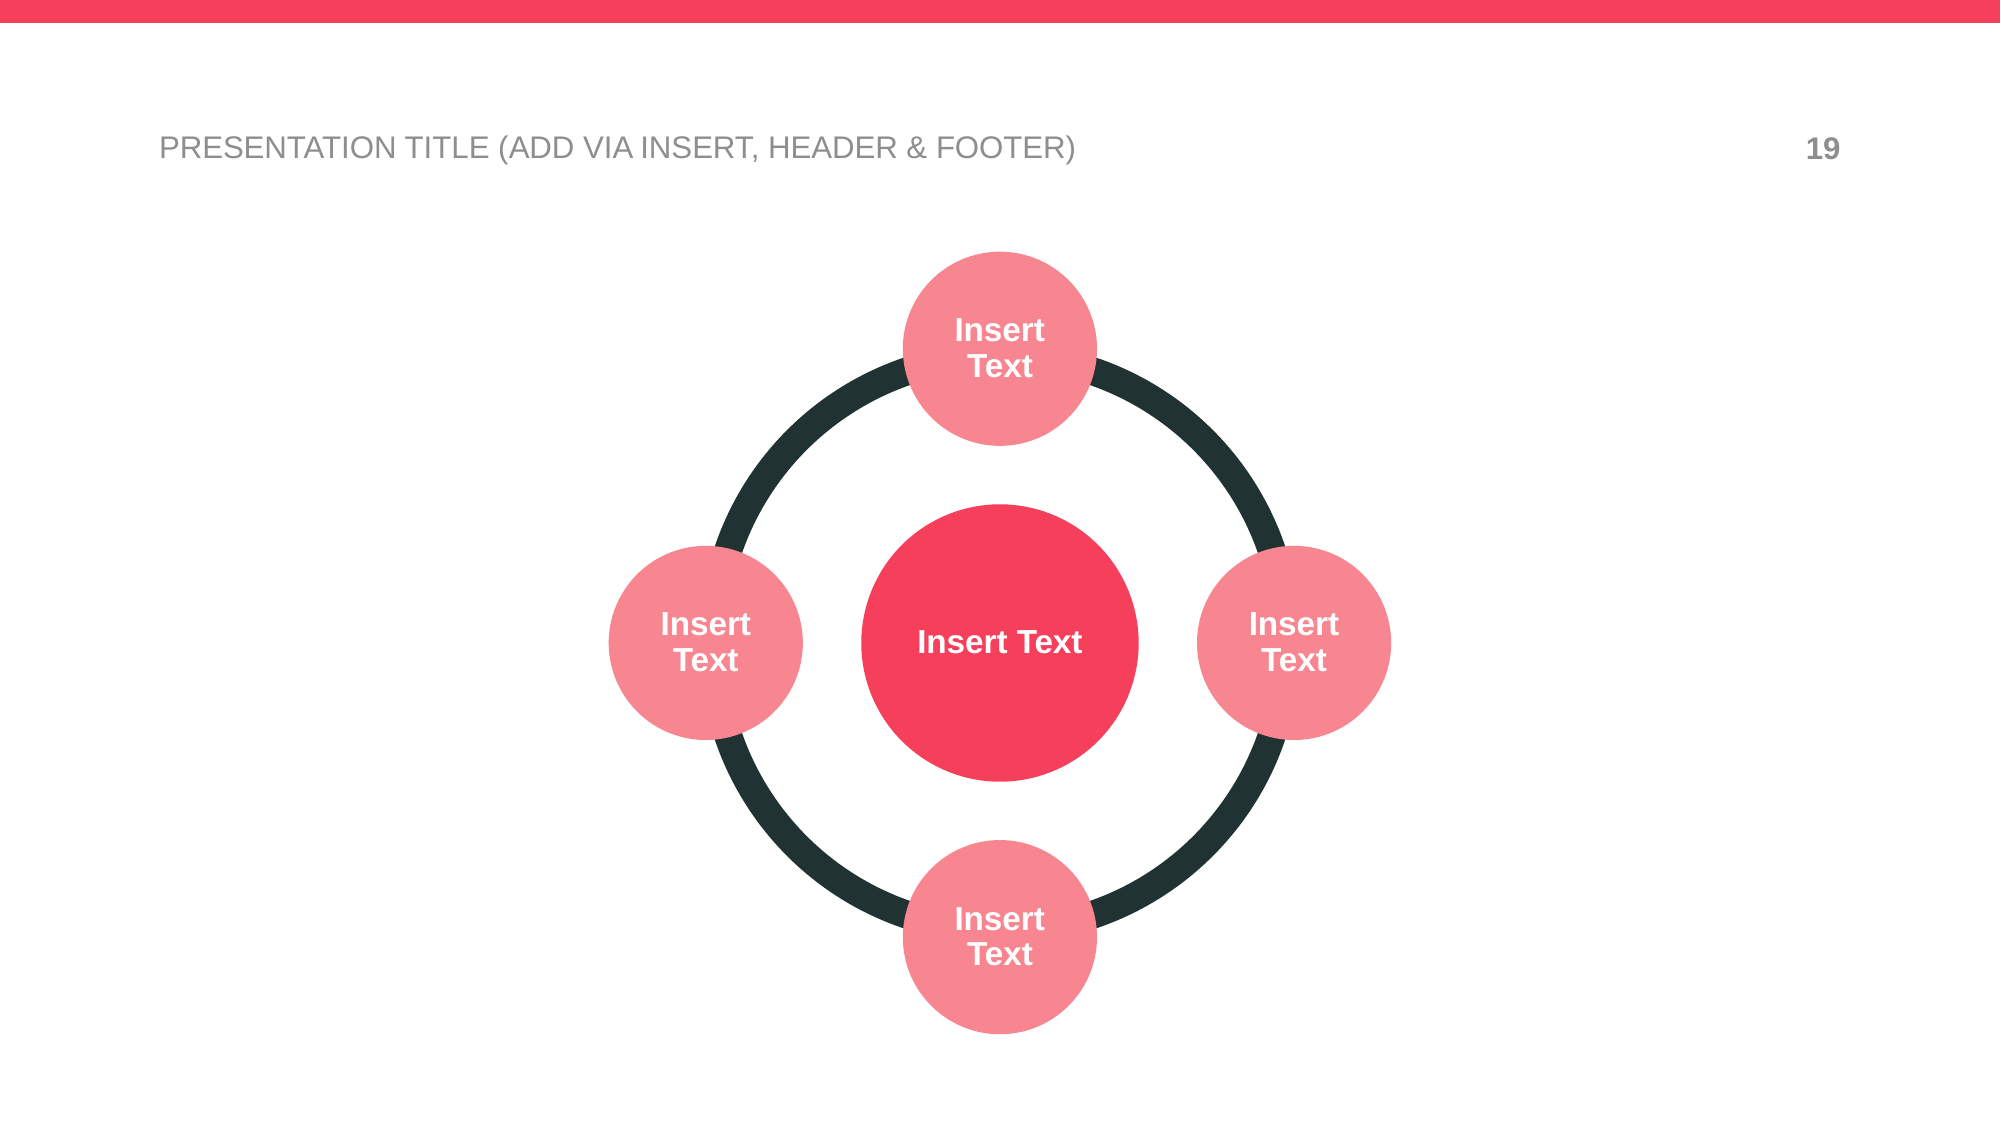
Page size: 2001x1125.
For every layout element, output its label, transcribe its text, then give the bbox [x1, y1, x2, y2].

footer PRESENTATION TITLE (ADD VIA INSERT, HEADER & FOOTER) [159, 127, 1337, 165]
slide_number 19 [1611, 128, 1841, 167]
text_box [360, 251, 1640, 1035]
